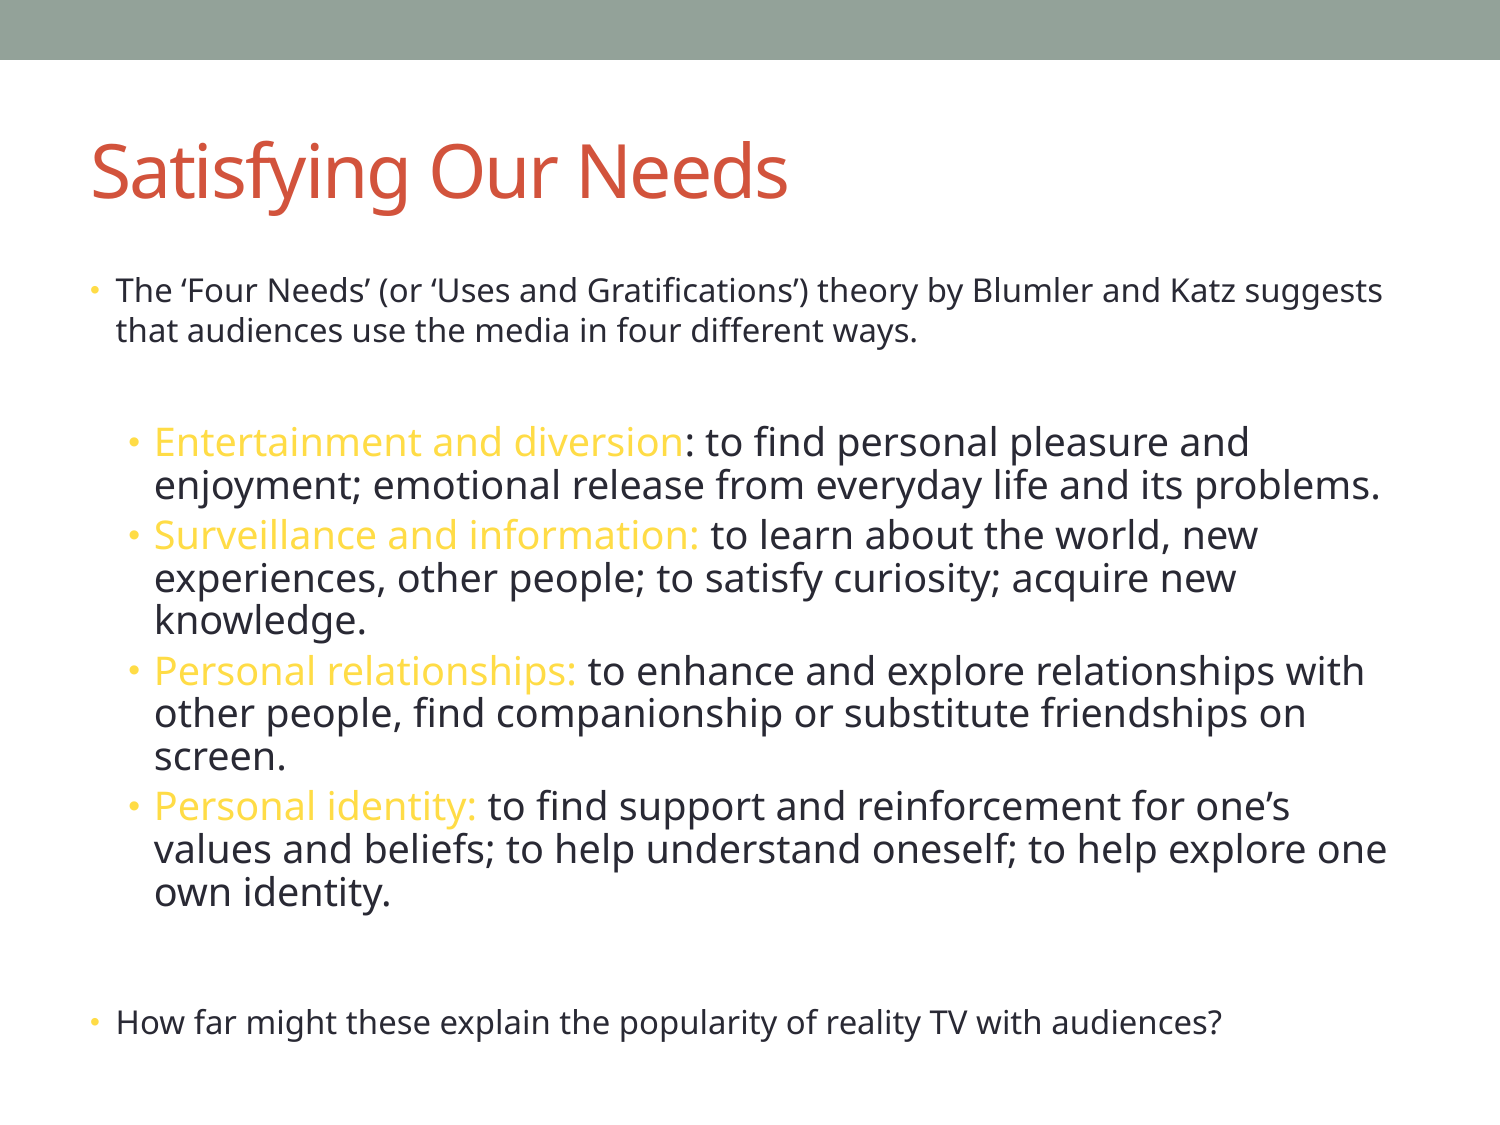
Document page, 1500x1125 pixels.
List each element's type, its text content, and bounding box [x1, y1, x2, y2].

title Satisfying Our Needs [75, 87, 1425, 250]
list The ‘Four Needs’ (or ‘Uses and Gratifications’) theory by Blumler and Katz suggests that audiences use the media in four different ways. Entertainment and diversion: to find personal pleasure and enjoyment; emotional release from everyday life and its problems. Surveillance and information: to learn about the world, new experiences, other people; to satisfy curiosity; acquire new knowledge. Personal relationships: to enhance and explore relationships with other people, find companionship or substitute friendships on screen. Personal identity: to find support and reinforcement for one’s values and beliefs; to help understand oneself; to help explore one own identity. How far might these explain the popularity of reality TV with audiences? [75, 262, 1425, 1063]
